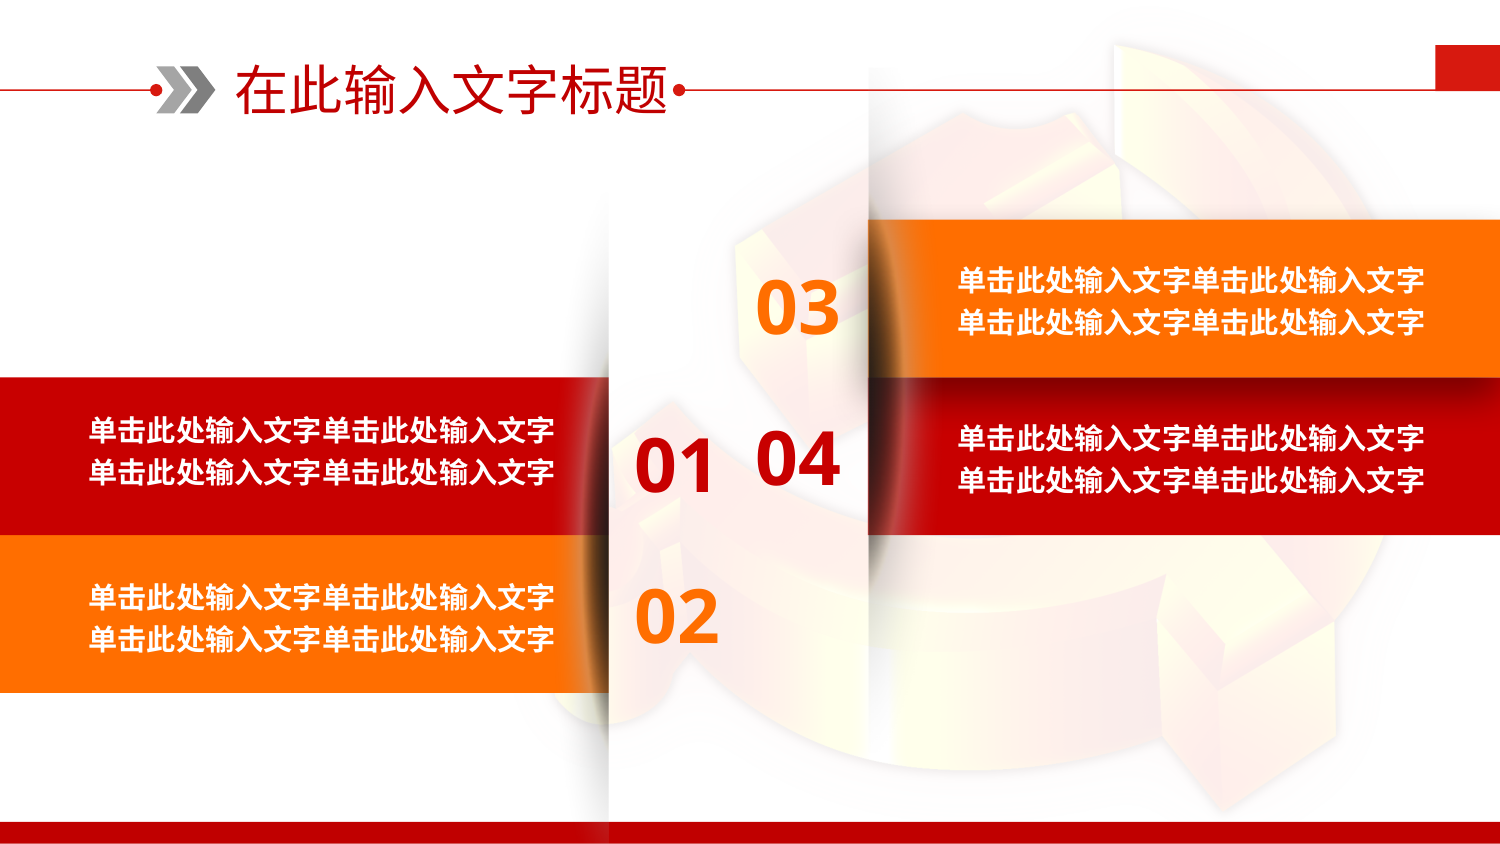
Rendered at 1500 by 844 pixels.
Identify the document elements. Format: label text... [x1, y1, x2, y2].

text_box 单击此处输入文字单击此处输入文字 单击此处输入文字单击此处输入文字 [37, 564, 572, 664]
text_box [1435, 45, 1500, 92]
text_box [0, 375, 549, 537]
text_box 单击此处输入文字单击此处输入文字 单击此处输入文字单击此处输入文字 [37, 397, 572, 497]
text_box 03 [740, 251, 857, 357]
text_box [672, 83, 868, 97]
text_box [155, 66, 216, 114]
text_box 单击此处输入文字单击此处输入文字 单击此处输入文字单击此处输入文字 [906, 247, 1441, 347]
picture [236, 68, 1250, 844]
text_box 02 [619, 572, 736, 666]
text_box [0, 537, 549, 695]
text_box [946, 419, 1500, 537]
text_box 单击此处输入文字单击此处输入文字 单击此处输入文字单击此处输入文字 [906, 405, 1441, 505]
text_box 04 [740, 458, 857, 503]
text_box [946, 218, 1500, 379]
text_box 在此输入文字标题 [219, 48, 717, 144]
text_box 01 [619, 458, 736, 503]
